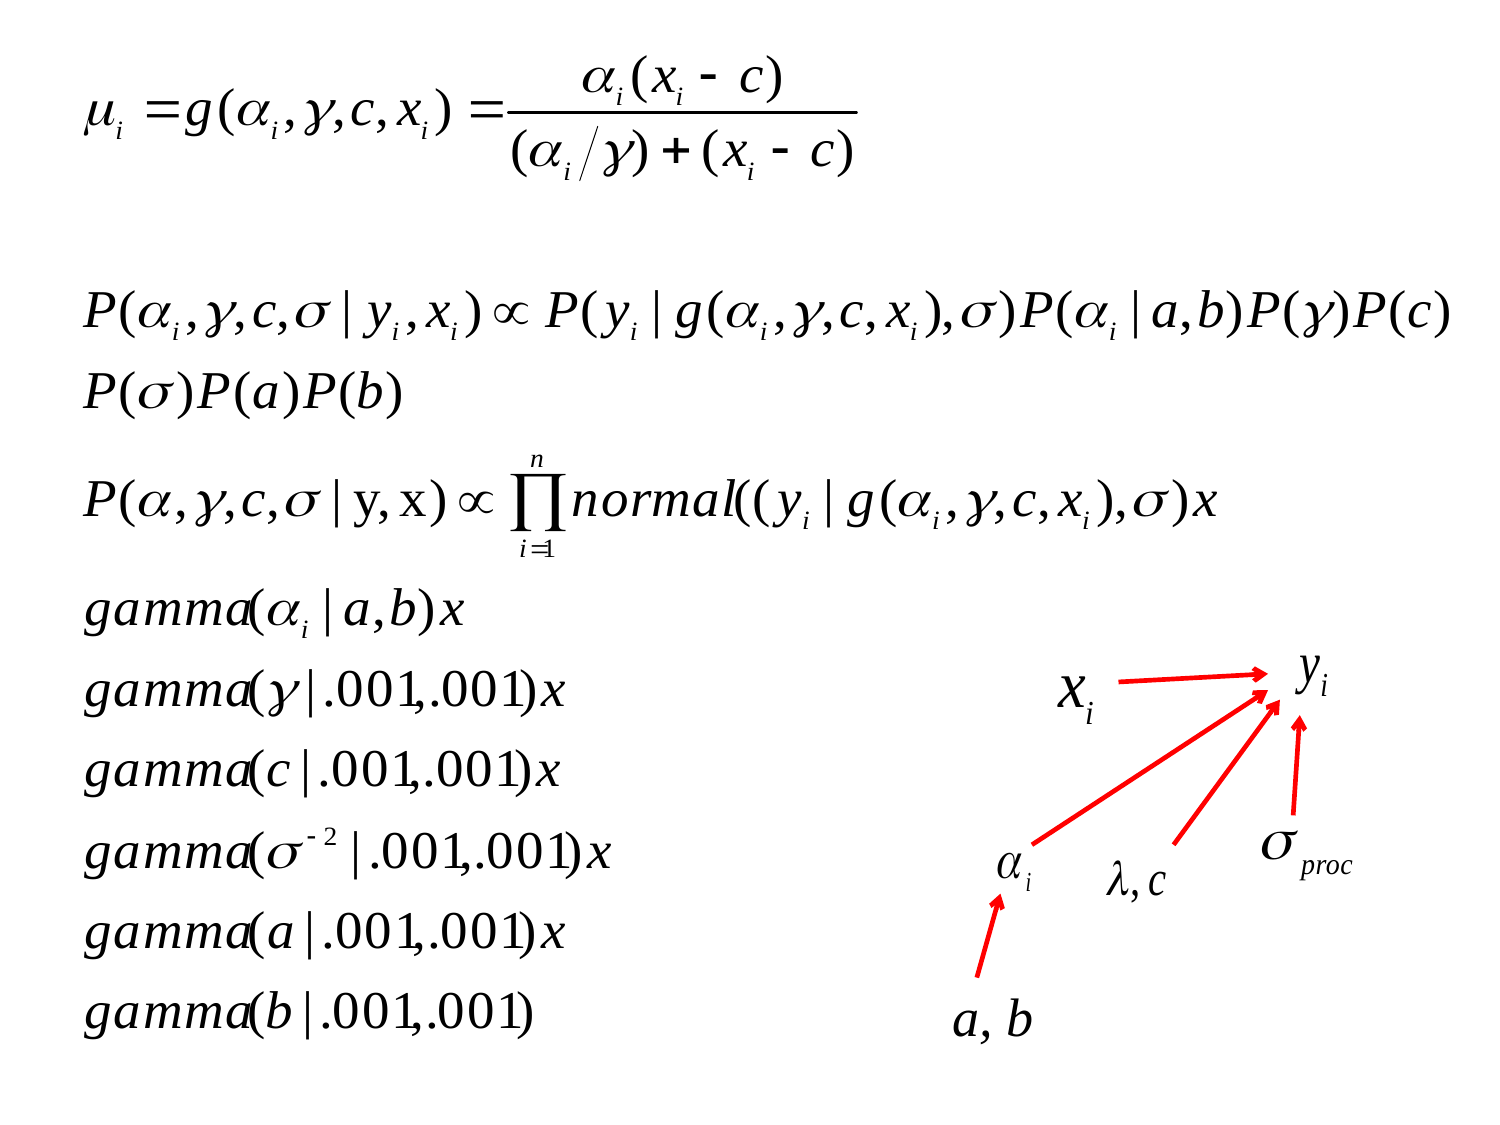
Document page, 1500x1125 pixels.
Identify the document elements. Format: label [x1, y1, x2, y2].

text_box [937, 624, 1363, 1056]
text_box [74, 41, 1462, 1051]
